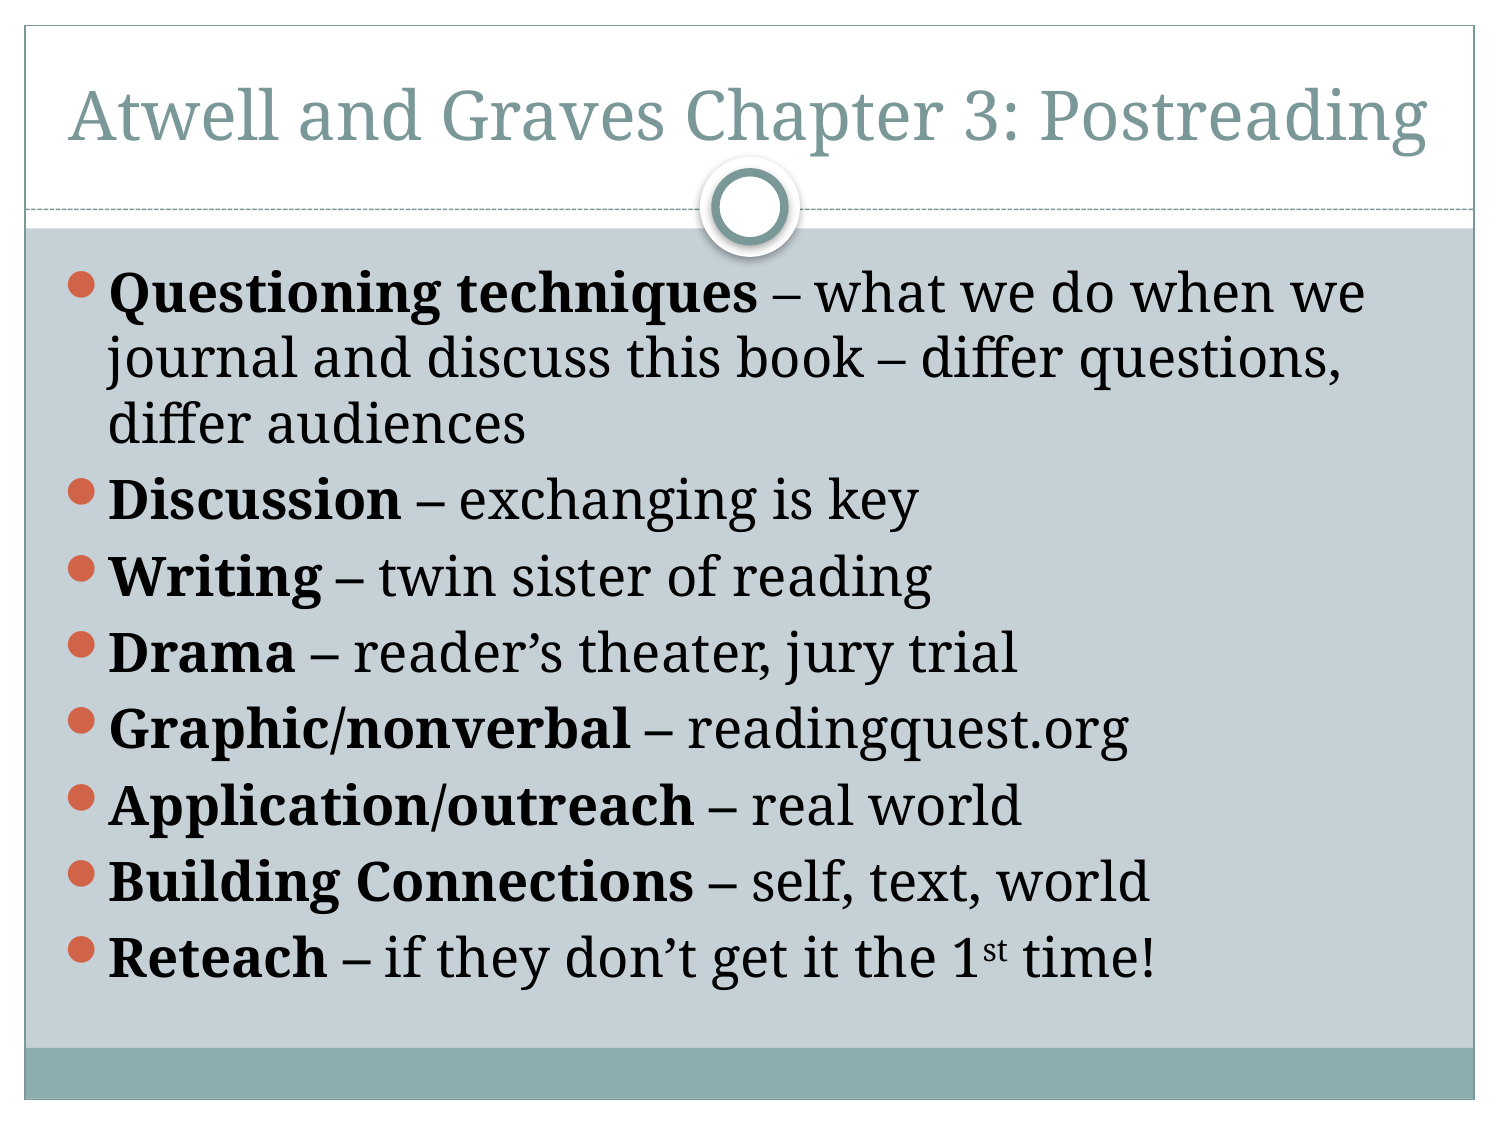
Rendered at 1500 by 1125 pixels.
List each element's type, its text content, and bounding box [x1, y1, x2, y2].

title Atwell and Graves Chapter 3: Postreading [49, 37, 1450, 162]
list Questioning techniques – what we do when we journal and discuss this book – differ questions, differ audiences Discussion – exchanging is key Writing – twin sister of reading Drama – reader’s theater, jury trial Graphic/nonverbal – readingquest.org Application/outreach – real world Building Connections – self, text, world Reteach – if they don’t get it the 1st time! [49, 250, 1445, 1001]
